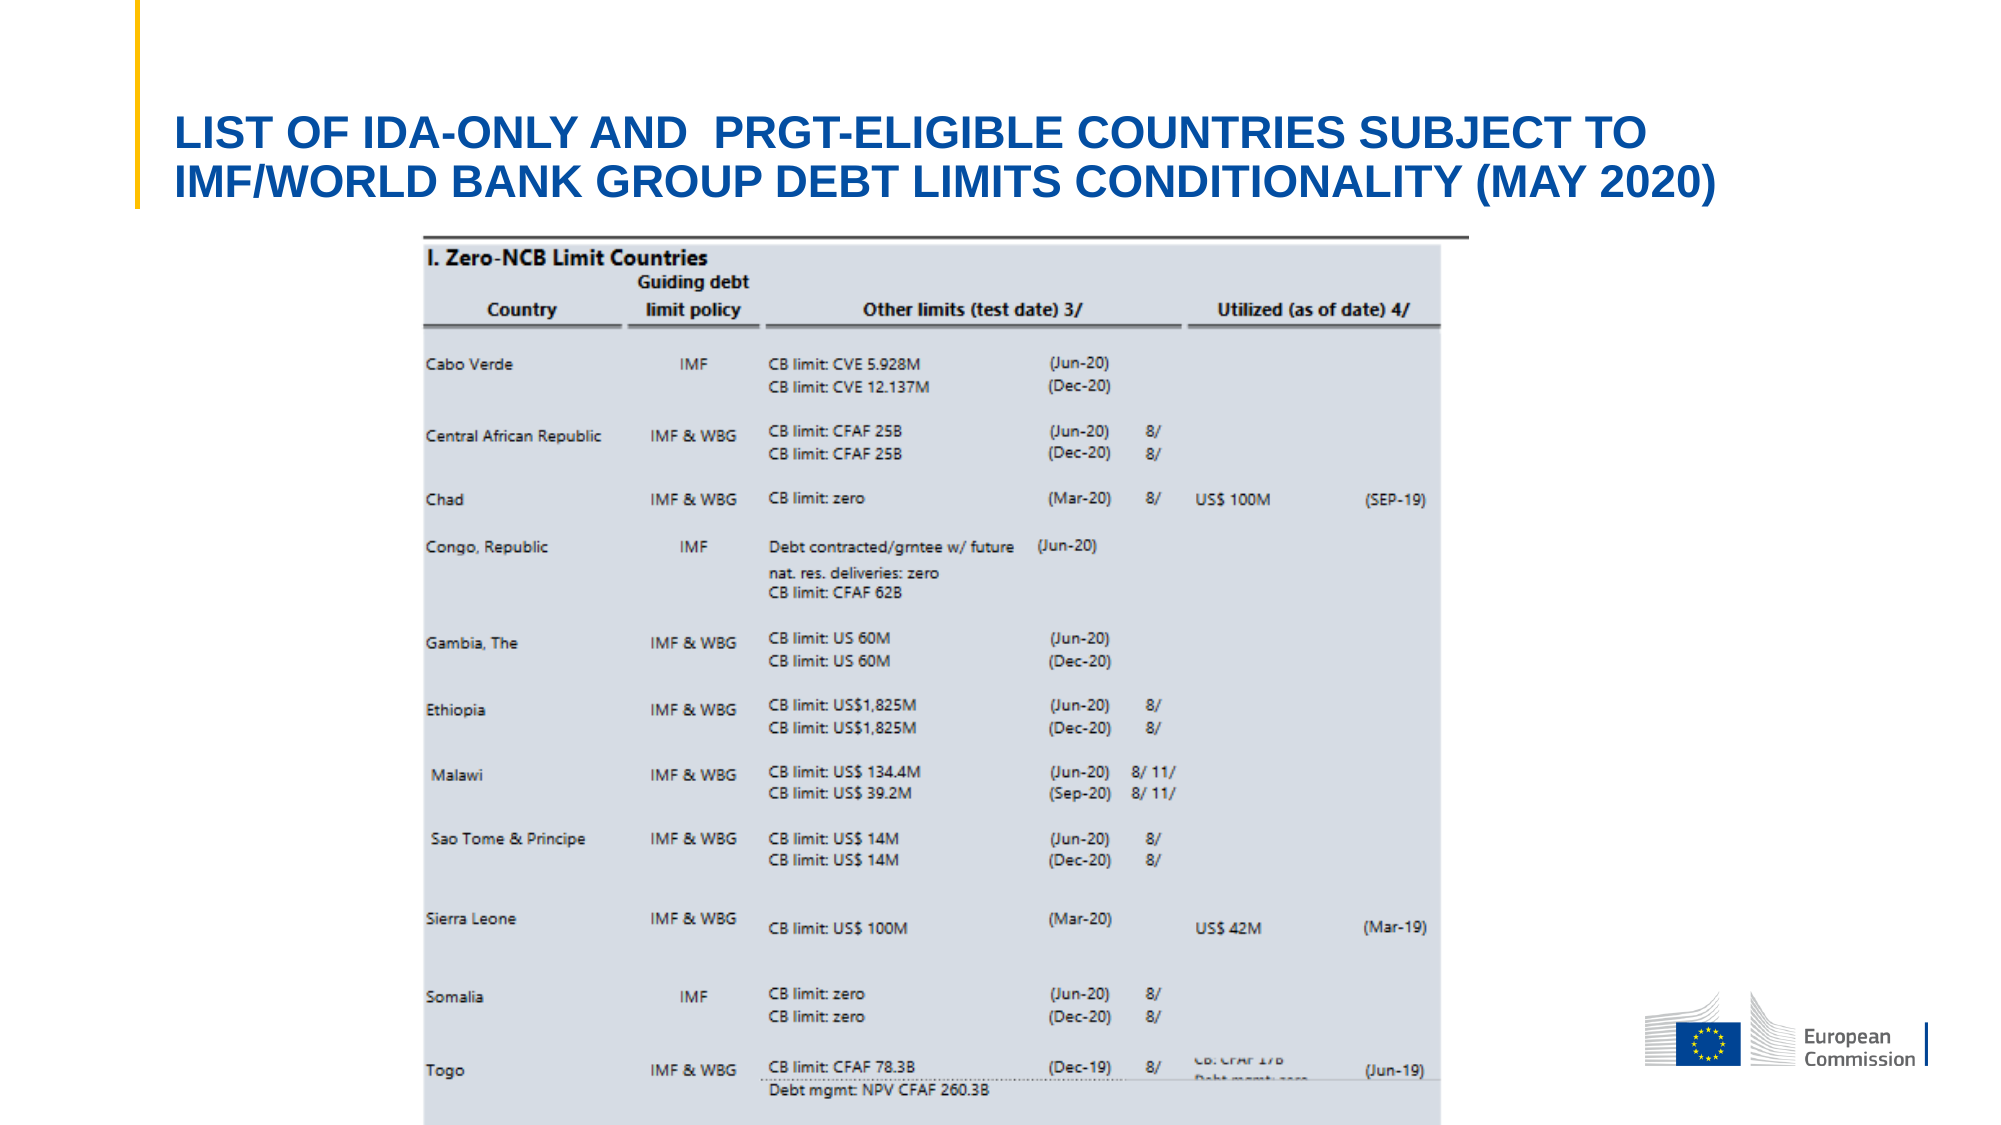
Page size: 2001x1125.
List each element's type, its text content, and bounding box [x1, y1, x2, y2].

title List of IDA-only and PRGT-eligible Countries Subject to IMF/World Bank Group Debt Limits Conditionality (May 2020) [159, 79, 1885, 208]
picture [1645, 991, 1928, 1066]
picture [391, 207, 1469, 1125]
